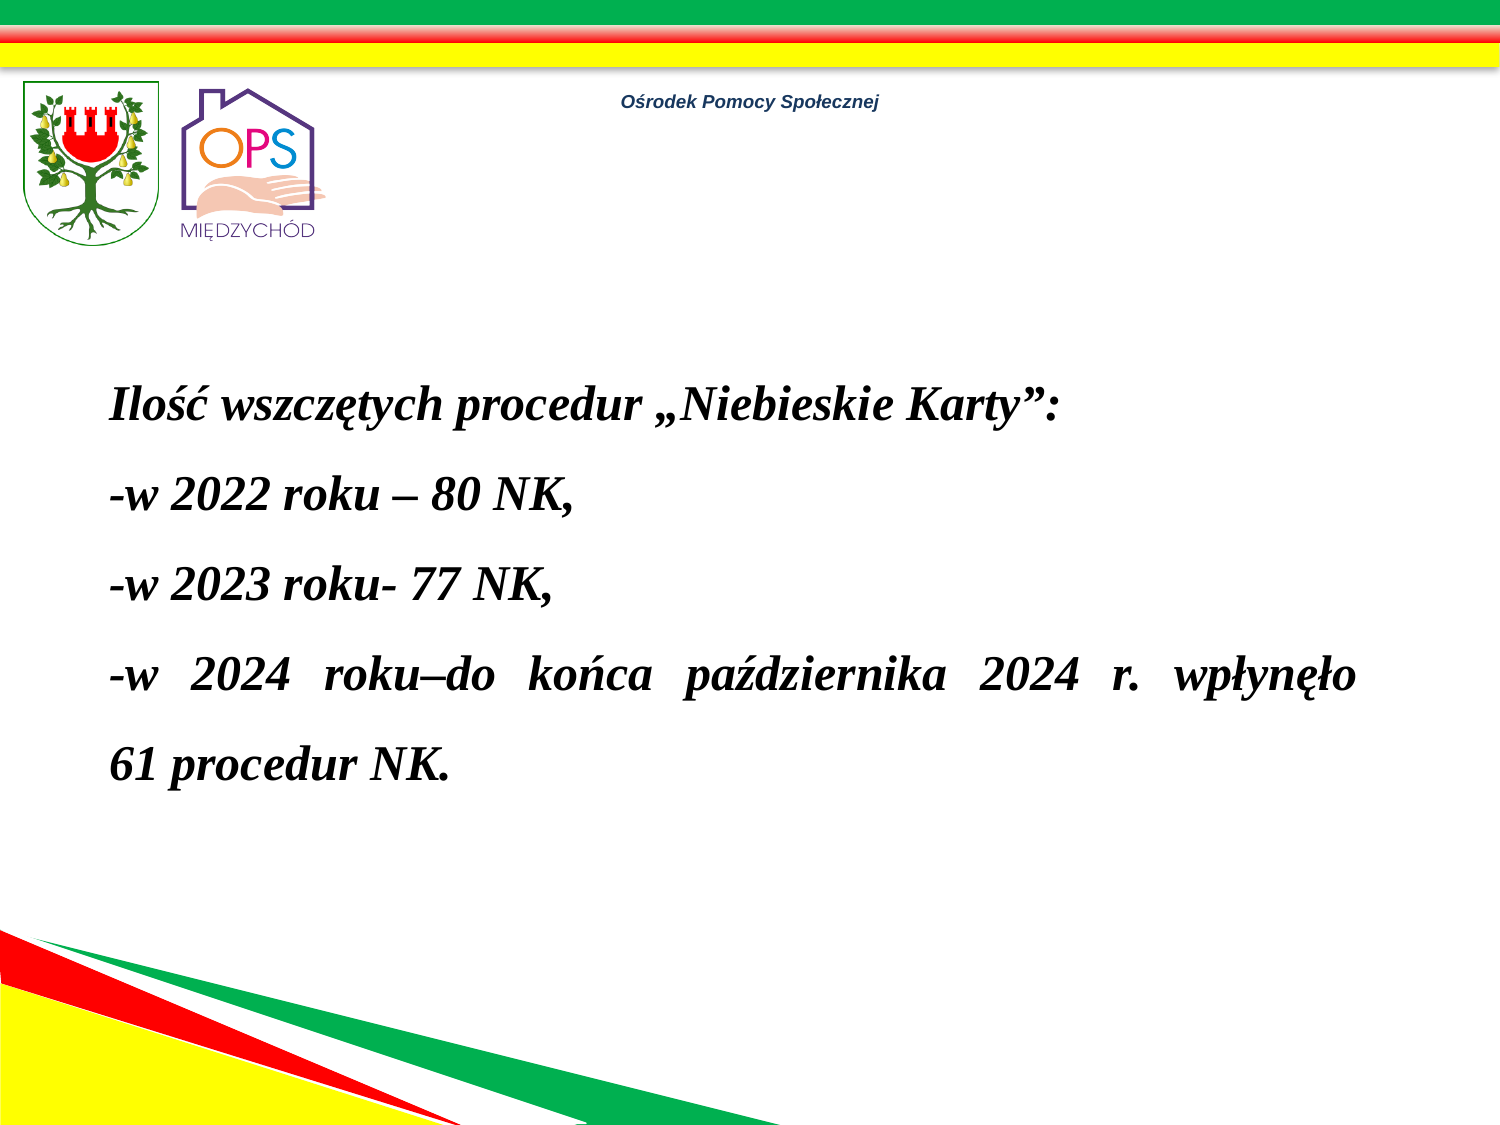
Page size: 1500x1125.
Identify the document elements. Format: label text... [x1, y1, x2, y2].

text_box Ilość wszczętych procedur „Niebieskie Karty”: -w 2022 roku – 80 NK, -w 2023 roku- 77 NK, -w 2024 roku–do końca października 2024 r. wpłynęło 61 procedur NK. [94, 332, 1406, 798]
picture [23, 66, 360, 263]
